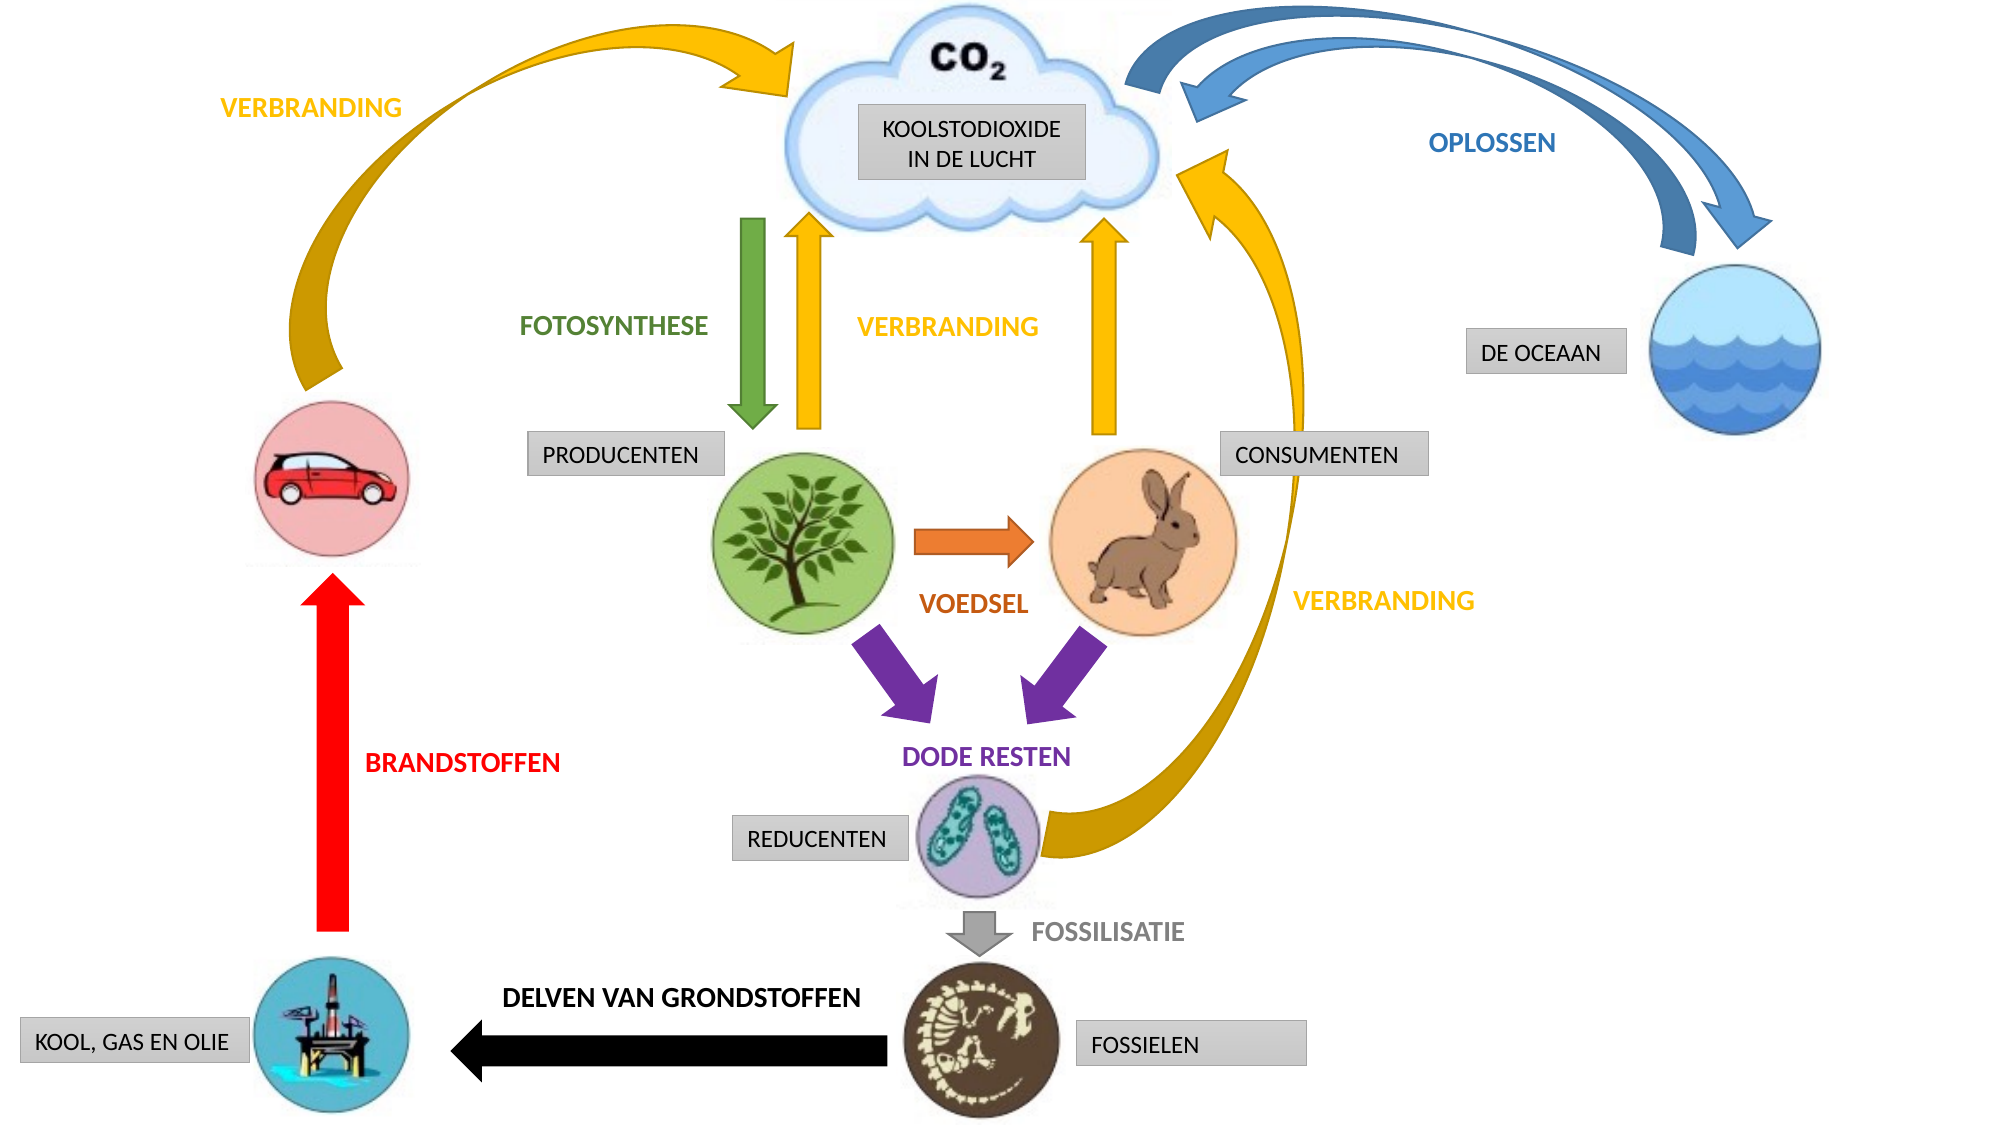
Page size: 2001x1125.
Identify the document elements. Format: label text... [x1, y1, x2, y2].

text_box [1132, 32, 1801, 193]
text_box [903, 517, 1045, 624]
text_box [204, 76, 823, 245]
picture [245, 392, 421, 567]
picture [896, 955, 1066, 1125]
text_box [504, 245, 777, 429]
picture [1039, 445, 1111, 648]
picture [896, 781, 1061, 913]
picture [249, 955, 416, 1125]
text_box FOSSIELEN [1076, 1020, 1307, 1066]
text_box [451, 971, 887, 1080]
picture [1640, 261, 1829, 447]
text_box REDUCENTEN [732, 815, 896, 861]
picture [776, 0, 1172, 237]
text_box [1111, 141, 1492, 881]
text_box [948, 905, 1202, 956]
picture [707, 447, 902, 645]
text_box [302, 574, 578, 931]
text_box DE OCEAAN [1492, 328, 1627, 374]
text_box [1078, 237, 1111, 436]
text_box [864, 624, 1094, 781]
text_box KOOL, GAS EN OLIE [20, 1017, 249, 1063]
text_box PRODUCENTEN [527, 431, 725, 476]
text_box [785, 212, 1056, 429]
